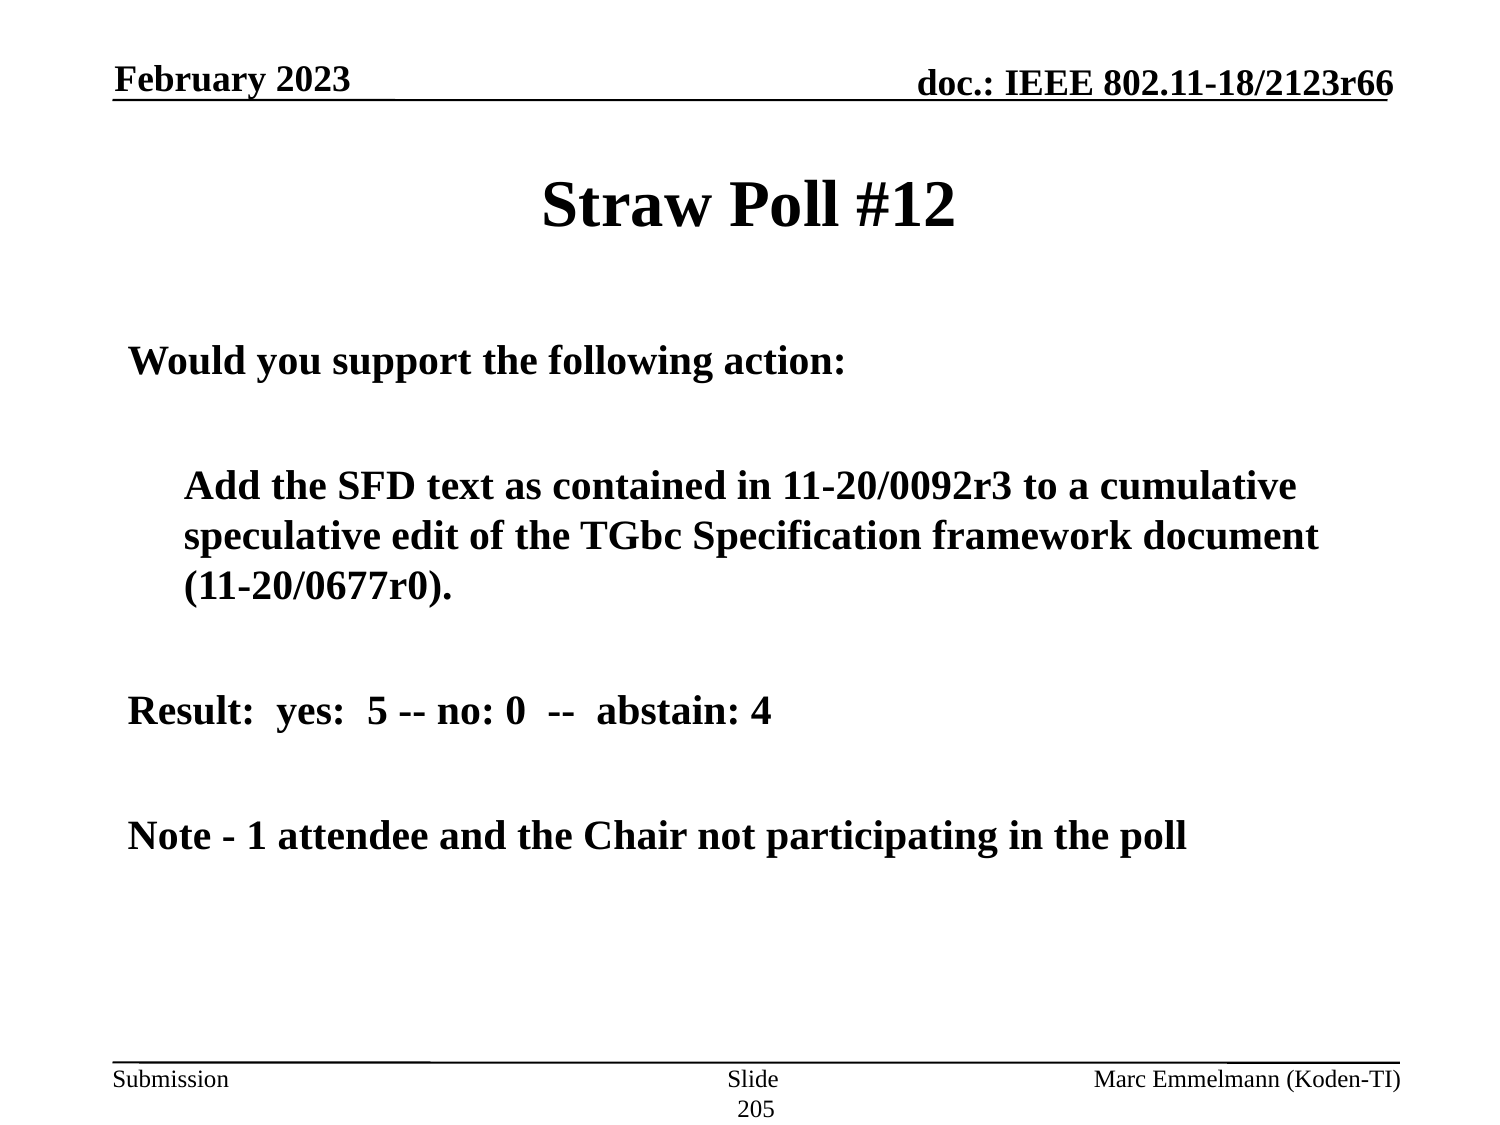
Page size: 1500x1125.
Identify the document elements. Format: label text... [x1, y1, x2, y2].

title Straw Poll #12 [112, 112, 1388, 288]
footer Marc Emmelmann (Koden-TI) [878, 1061, 1402, 1093]
slide_number Slide 205 [712, 1061, 800, 1123]
list Would you support the following action: Add the SFD text as contained in 11-20/0092r3 to a cumulative speculative edit of the TGbc Specification framework document (11-20/0677r0). Result: yes: 5 -- no: 0 -- abstain: 4 Note - 1 attendee and the Chair not participating in the poll [112, 324, 1388, 1000]
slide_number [114, 54, 423, 100]
